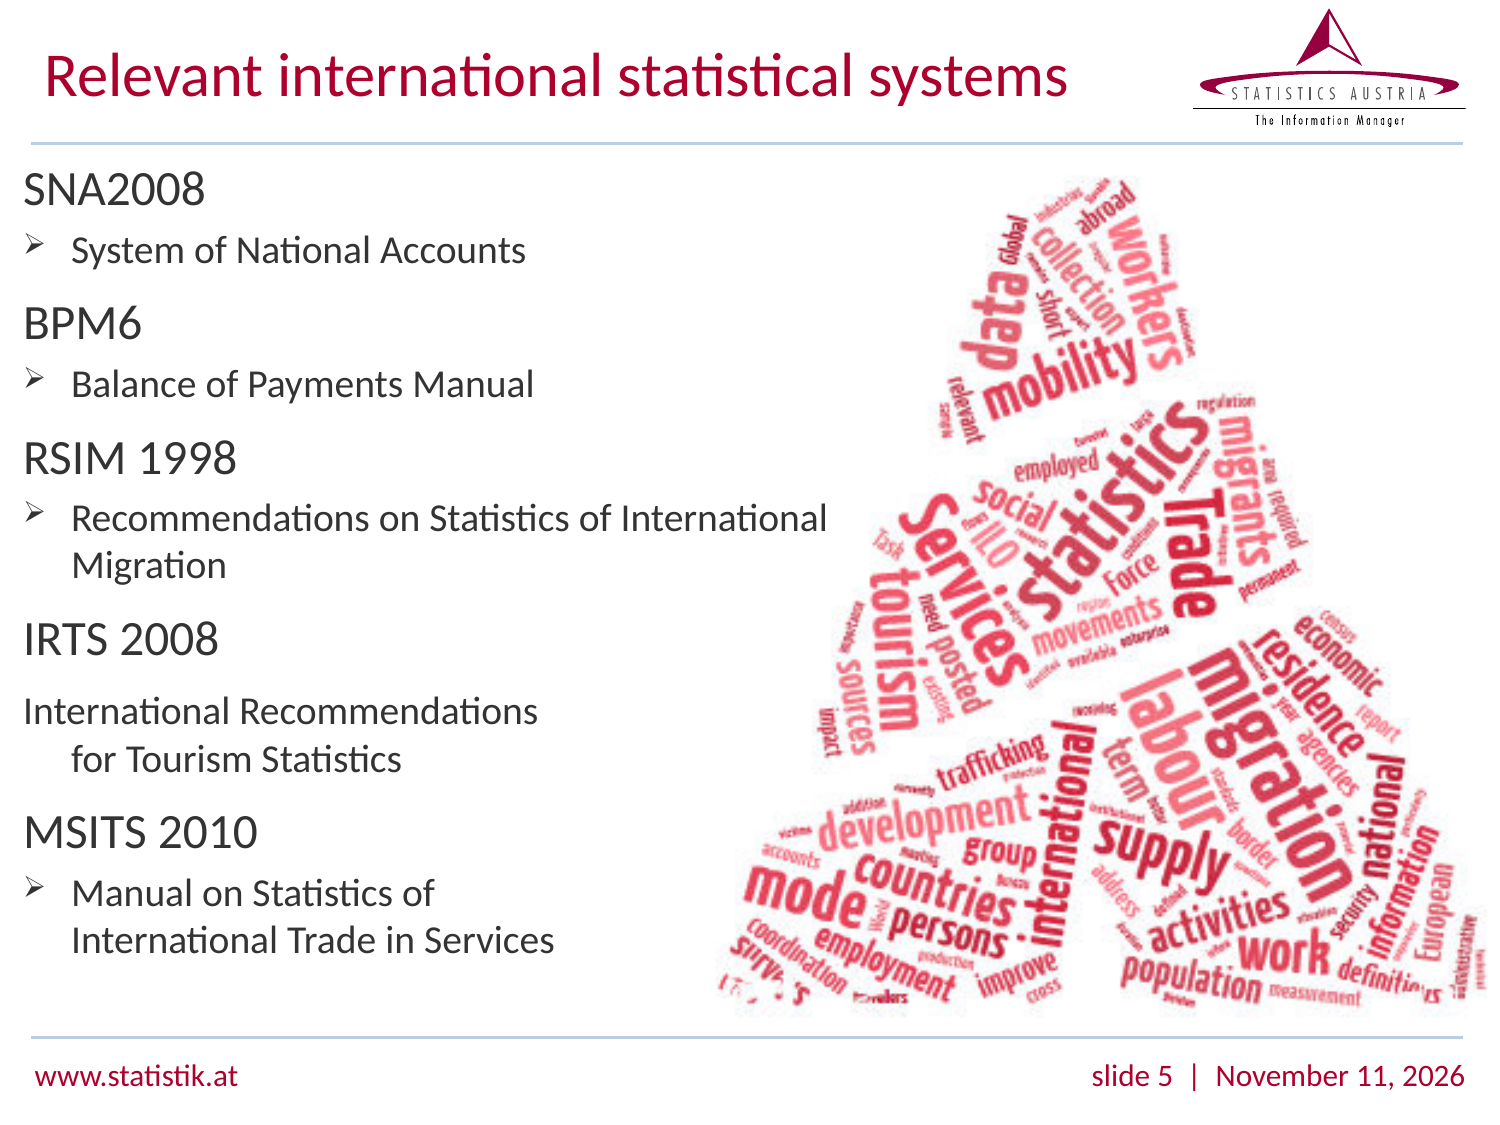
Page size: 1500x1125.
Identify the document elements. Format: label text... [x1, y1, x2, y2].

picture [714, 172, 1497, 1036]
list SNA2008 System of National Accounts BPM6 Balance of Payments Manual RSIM 1998 Recommendations on Statistics of International Migration IRTS 2008 International Recommendations for Tourism Statistics MSITS 2010 Manual on Statistics of International Trade in Services [5, 149, 857, 976]
title Relevant international statistical systems [29, 38, 1174, 117]
